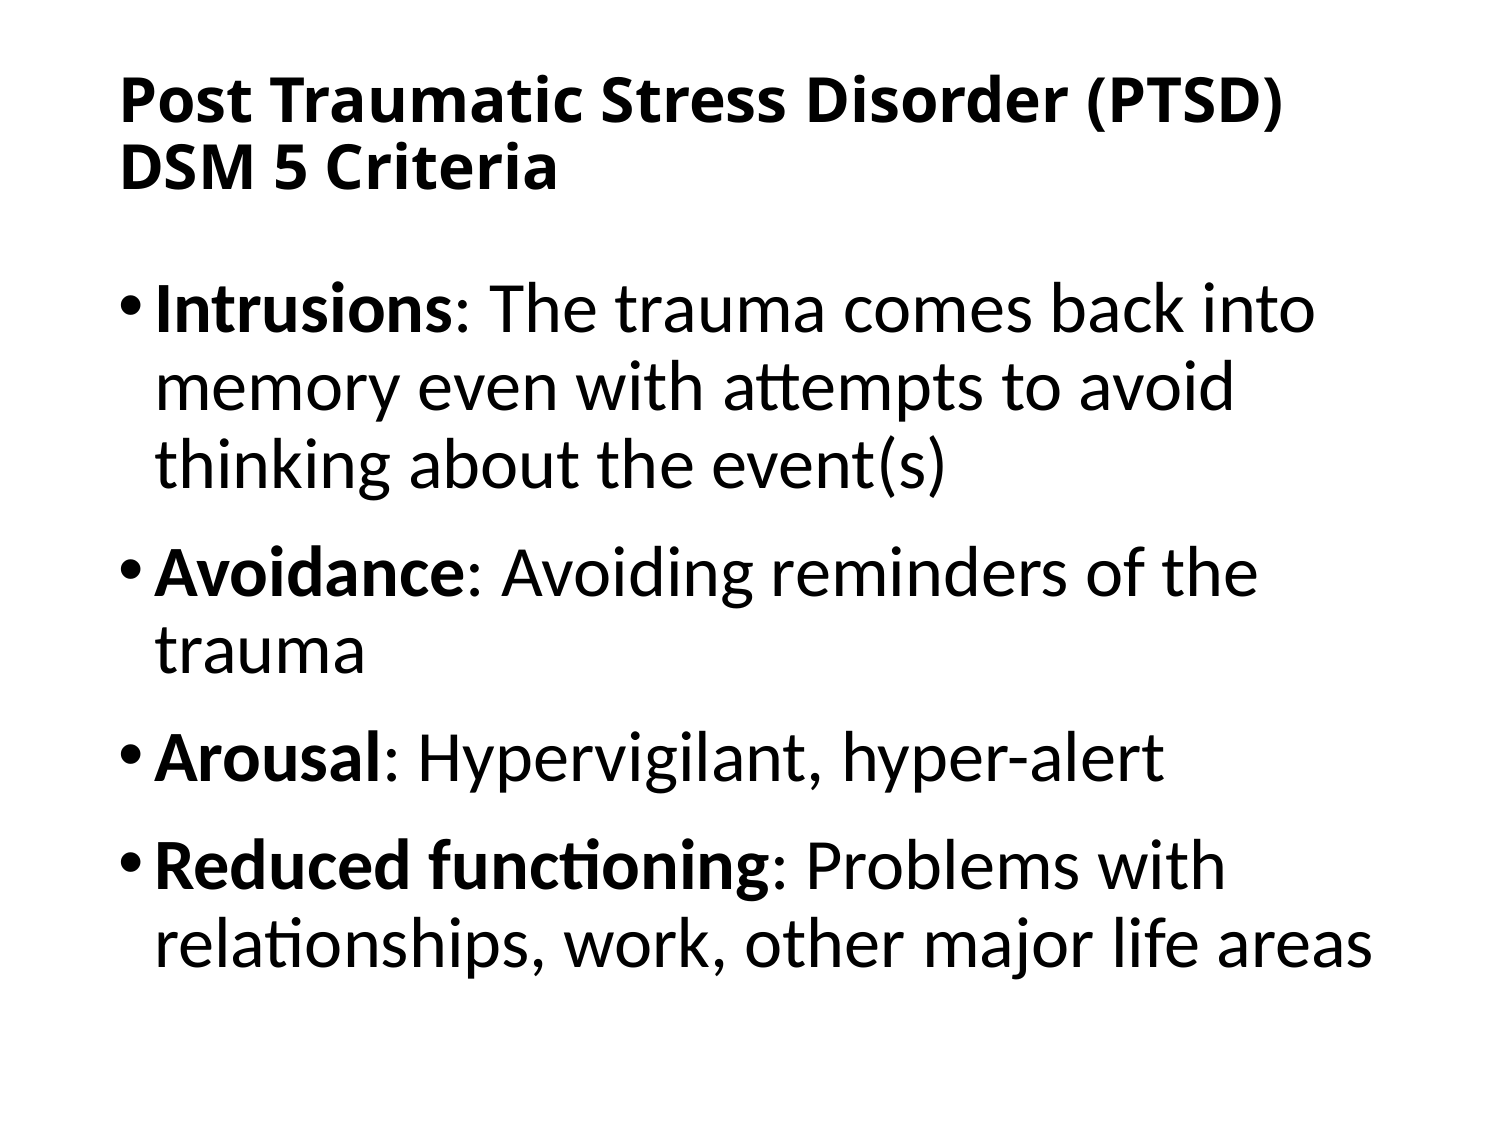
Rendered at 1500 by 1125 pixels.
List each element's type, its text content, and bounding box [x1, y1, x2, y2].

title Post Traumatic Stress Disorder (PTSD) DSM 5 Criteria [103, 59, 1397, 213]
list Intrusions: The trauma comes back into memory even with attempts to avoid thinking about the event(s) Avoidance: Avoiding reminders of the trauma Arousal: Hypervigilant, hyper-alert Reduced functioning: Problems with relationships, work, other major life areas [103, 262, 1397, 1066]
